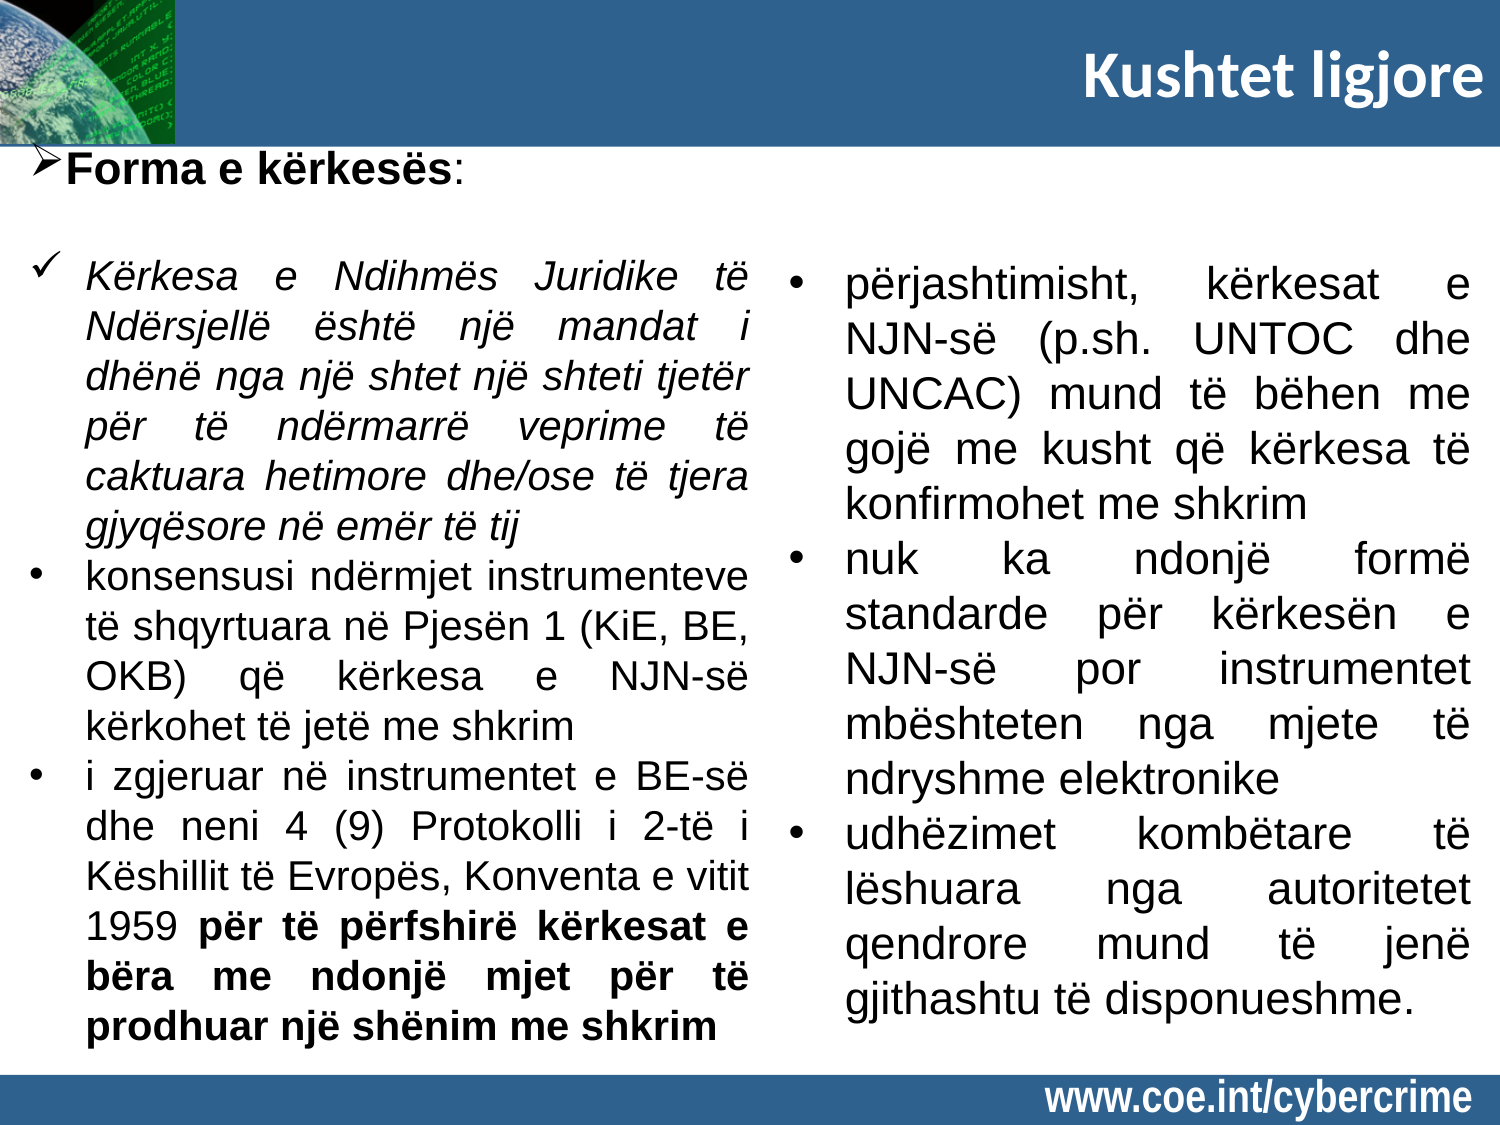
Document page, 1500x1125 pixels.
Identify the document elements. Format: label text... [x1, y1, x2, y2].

text_box www.coe.int/cybercrime [1030, 1059, 1500, 1125]
text_box [0, 1073, 1030, 1125]
picture [0, 0, 175, 144]
text_box Forma e kërkesës: Kërkesa e Ndihmës Juridike të Ndërsjellë është një mandat i dhënë nga një shtet një shteti tjetër për të ndërmarrë veprime të caktuara hetimore dhe/ose të tjera gjyqësore në emër të tij konsensusi ndërmjet instrumenteve të shqyrtuara në Pjesën 1 (KiE, BE, OKB) që kërkesa e NJN-së kërkohet të jetë me shkrim i zgjeruar në instrumentet e BE-së dhe neni 4 (9) Protokolli i 2-të i Këshillit të Evropës, Konventa e vitit 1959 për të përfshirë kërkesat e bëra me ndonjë mjet për të prodhuar një shënim me shkrim [14, 131, 765, 1057]
text_box përjashtimisht, kërkesat e NJN-së (p.sh. UNTOC dhe UNCAC) mund të bëhen me gojë me kusht që kërkesa të konfirmohet me shkrim nuk ka ndonjë formë standarde për kërkesën e NJN-së por instrumentet mbështeten nga mjete të ndryshme elektronike udhëzimet kombëtare të lëshuara nga autoritetet qendrore mund të jenë gjithashtu të disponueshme. [773, 246, 1487, 1032]
text_box Kushtet ligjore [179, 0, 1500, 149]
